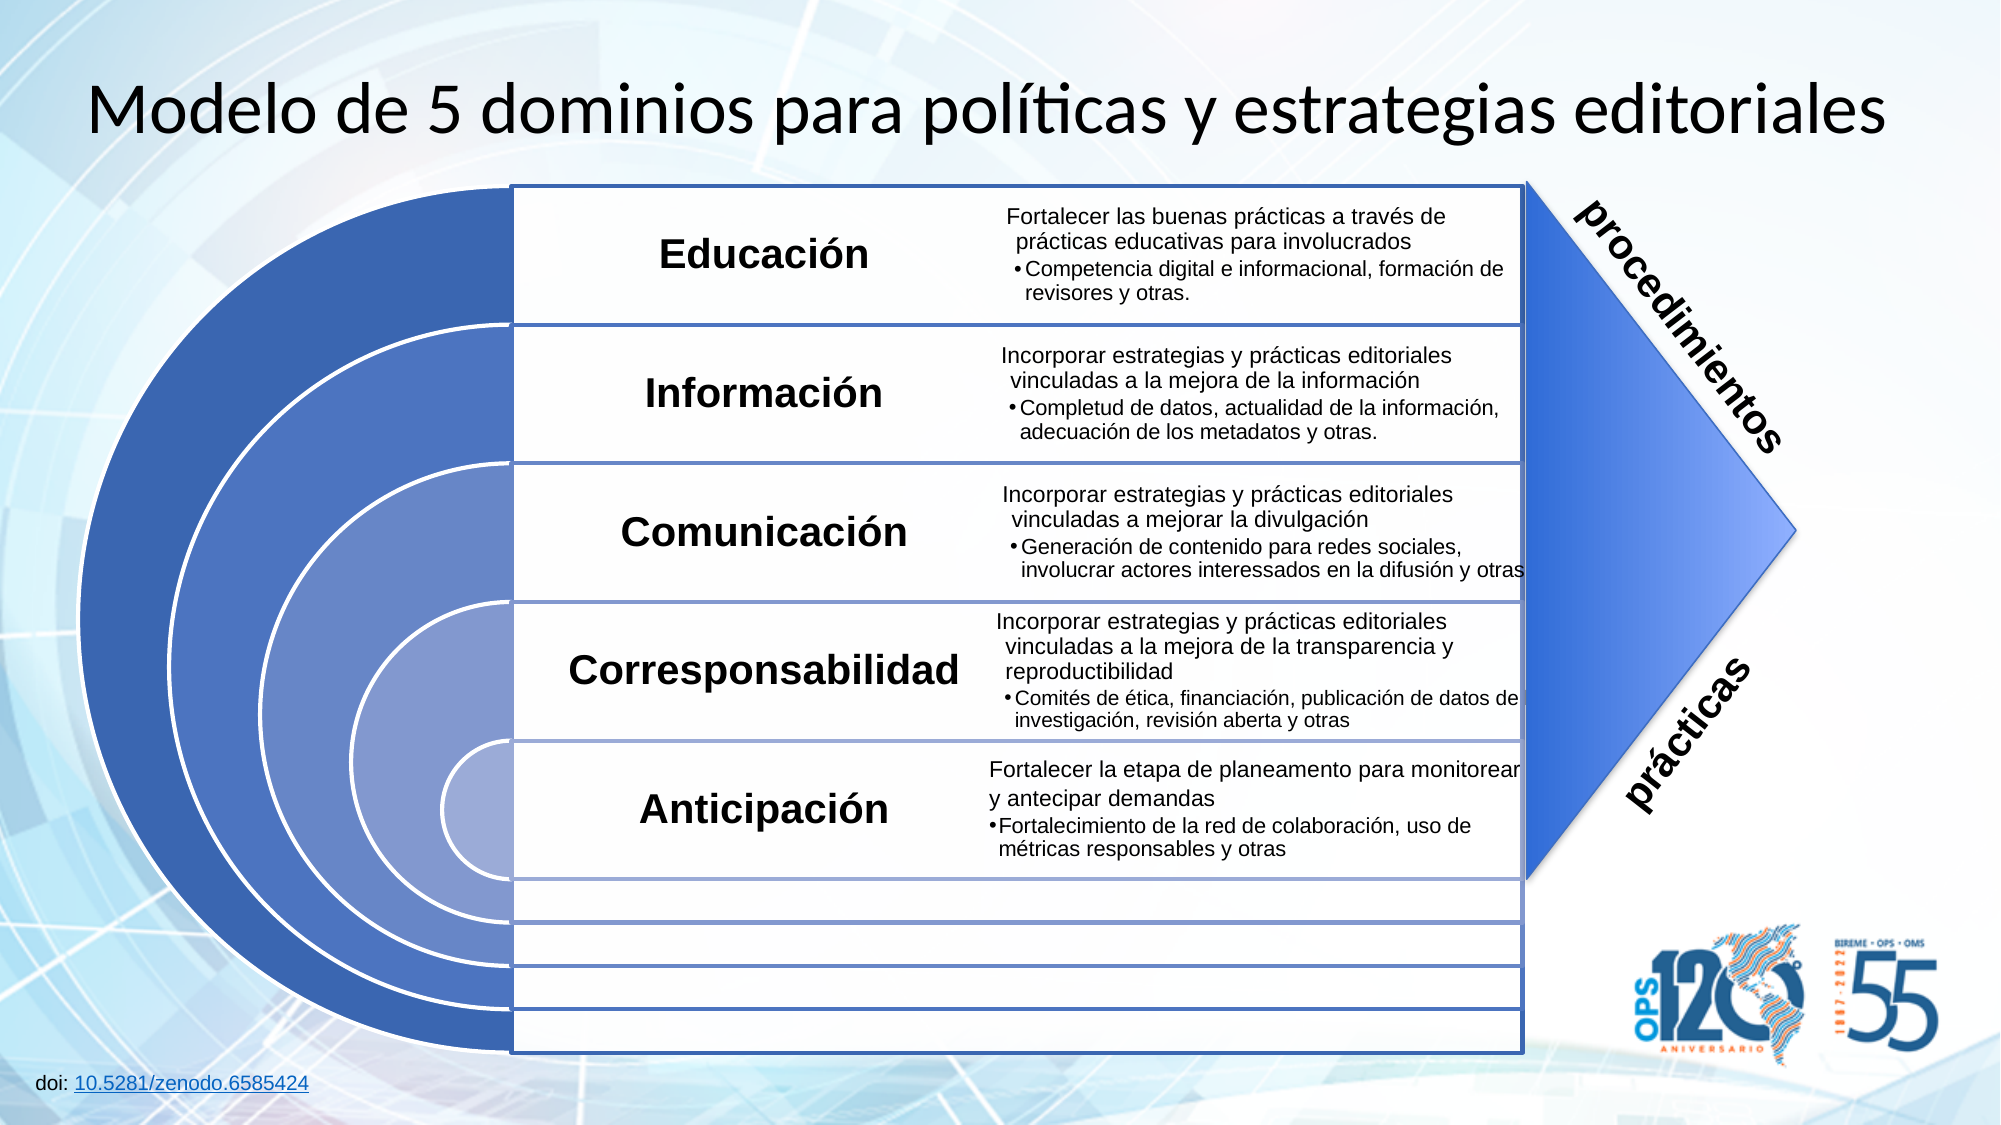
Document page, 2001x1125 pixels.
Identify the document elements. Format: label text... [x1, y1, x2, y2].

title Modelo de 5 dominios para políticas y estrategias editoriales [71, 57, 1905, 162]
text_box doi: 10.5281/zenodo.6585424 [20, 1062, 339, 1103]
text_box prácticas [1594, 619, 1781, 835]
text_box procedimientos [1589, 169, 1818, 483]
text_box [1594, 268, 1797, 792]
picture [0, 0, 2001, 1125]
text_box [77, 185, 1592, 1053]
